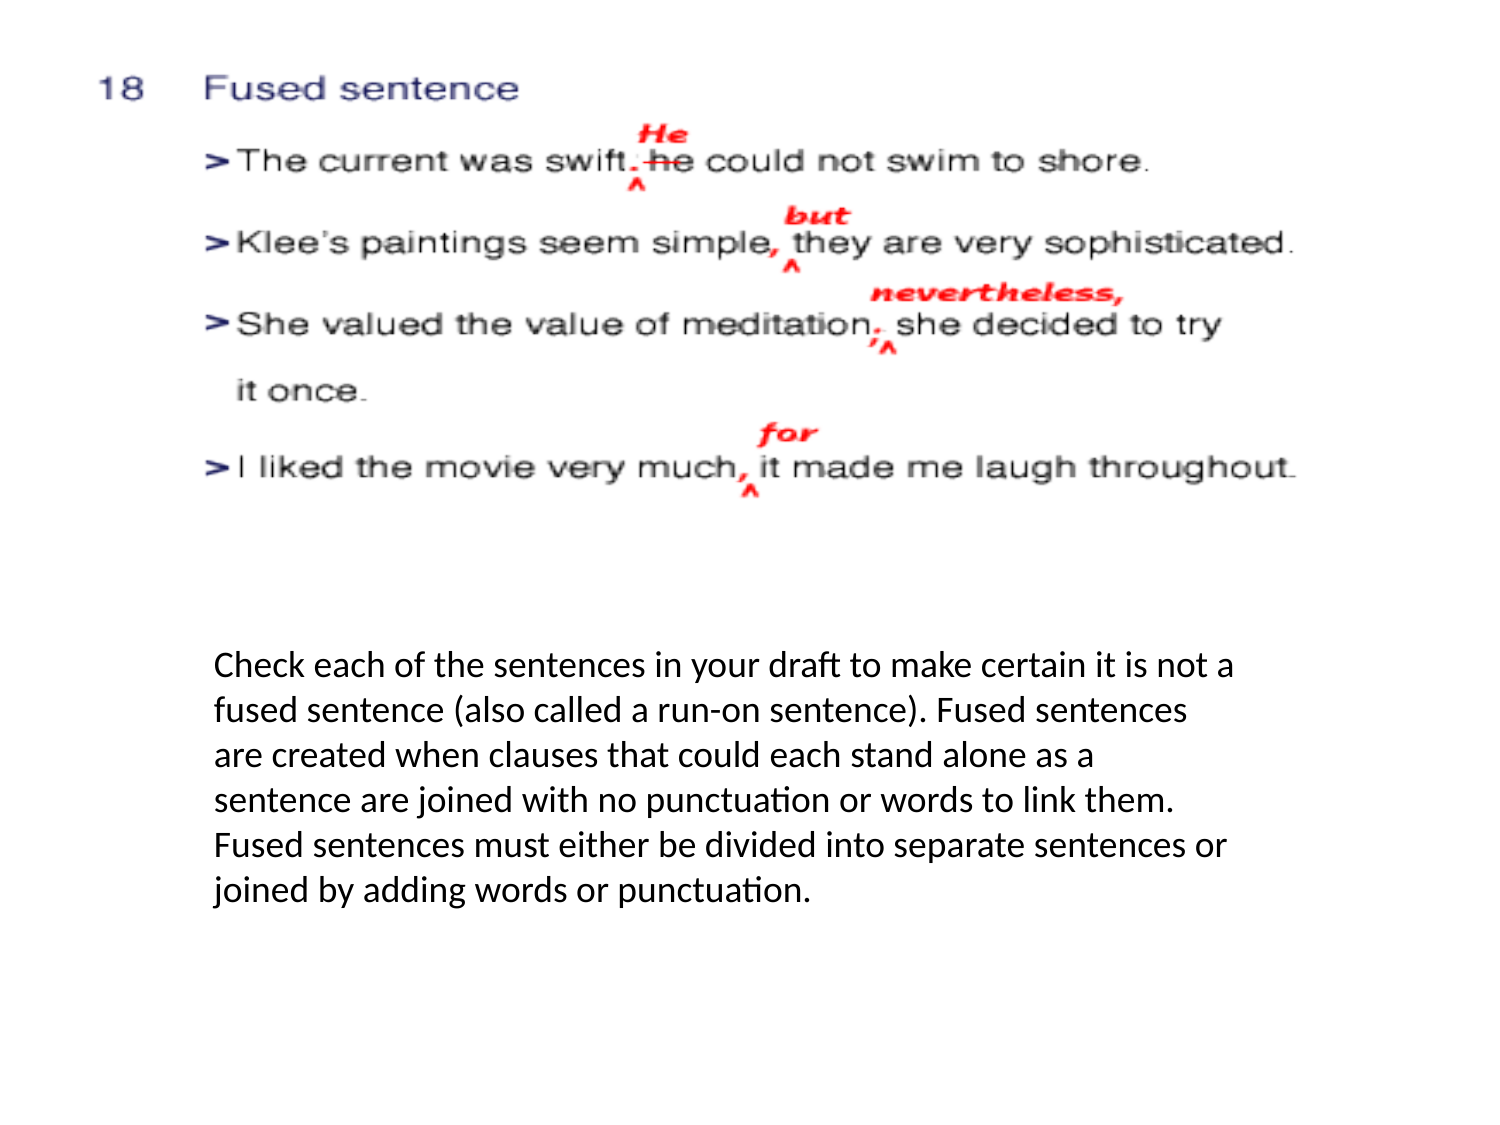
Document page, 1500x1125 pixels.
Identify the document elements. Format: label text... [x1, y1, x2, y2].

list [93, 70, 1301, 505]
text_box Check each of the sentences in your draft to make certain it is not a fused sentence (also called a run-on sentence). Fused sentences are created when clauses that could each stand alone as a sentence are joined with no punctuation or words to link them. Fused sentences must either be divided into separate sentences or joined by adding words or punctuation. [199, 632, 1254, 963]
